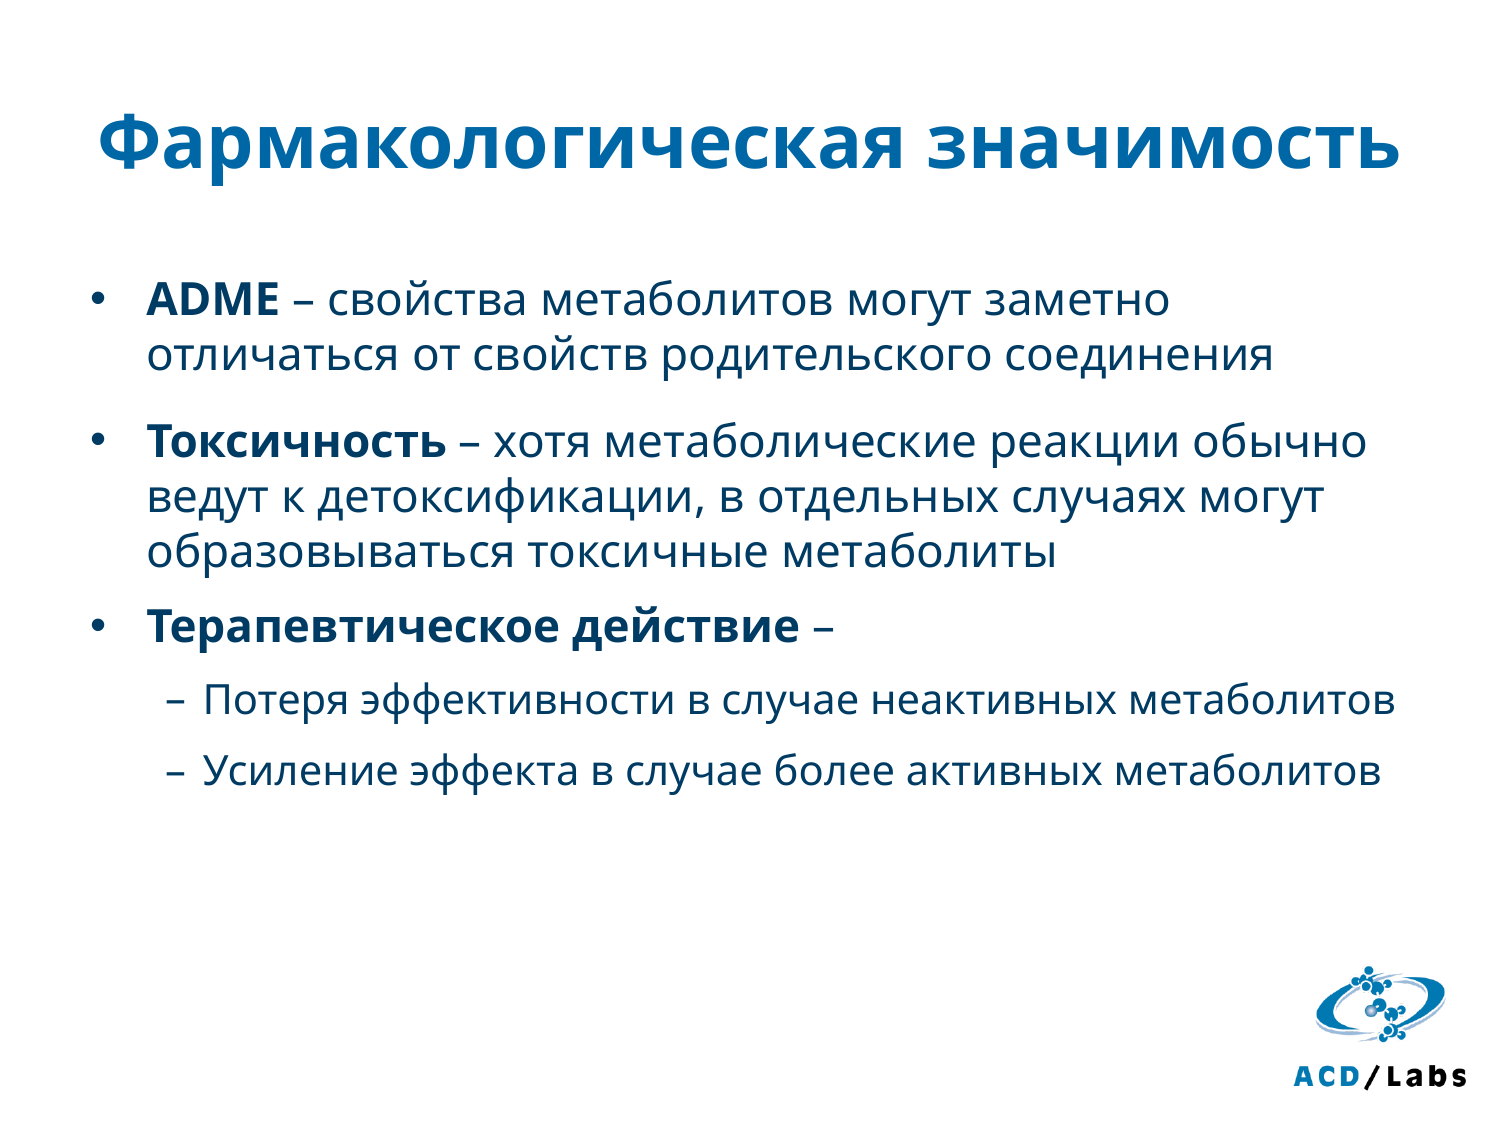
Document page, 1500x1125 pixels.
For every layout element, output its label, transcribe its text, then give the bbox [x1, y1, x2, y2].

list ADME – свойства метаболитов могут заметно отличаться от свойств родительского соединения Токсичность – хотя метаболические реакции обычно ведут к детоксификации, в отдельных случаях могут образовываться токсичные метаболиты Терапевтическое действие – Потеря эффективности в случае неактивных метаболитов Усиление эффекта в случае более активных метаболитов [74, 262, 1426, 1006]
picture [1293, 964, 1471, 1101]
picture [1385, 1006, 1397, 1012]
title Фармакологическая значимость [74, 44, 1426, 233]
